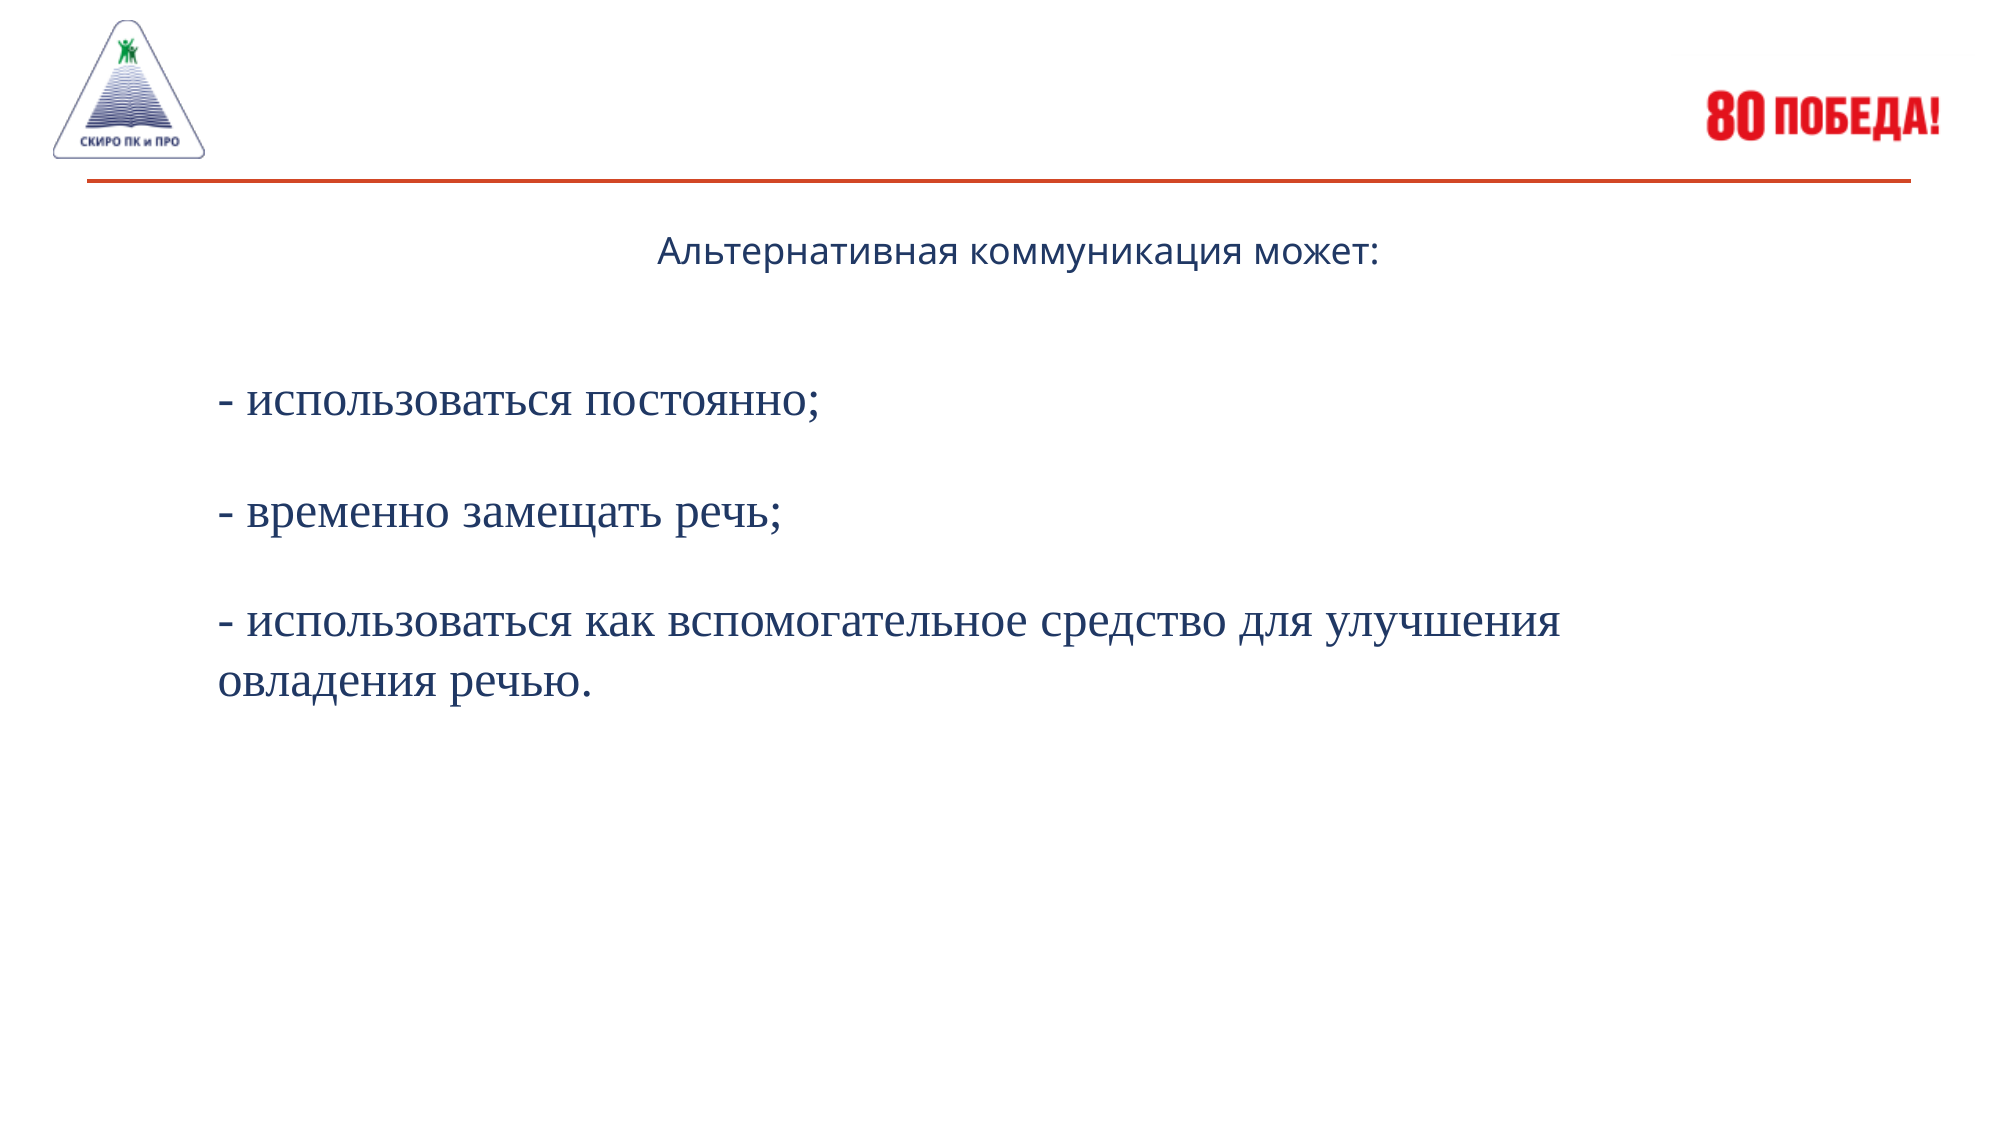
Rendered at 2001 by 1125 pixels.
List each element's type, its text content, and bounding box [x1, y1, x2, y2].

picture [53, 20, 205, 159]
text_box - временно замещать речь; [202, 470, 1203, 546]
text_box - использоваться постоянно; [202, 357, 1203, 433]
text_box Альтернативная коммуникация может: [518, 219, 1519, 280]
picture [1671, 54, 1975, 177]
text_box - использоваться как вспомогательное средство для улучшения овладения речью. [202, 578, 1586, 714]
